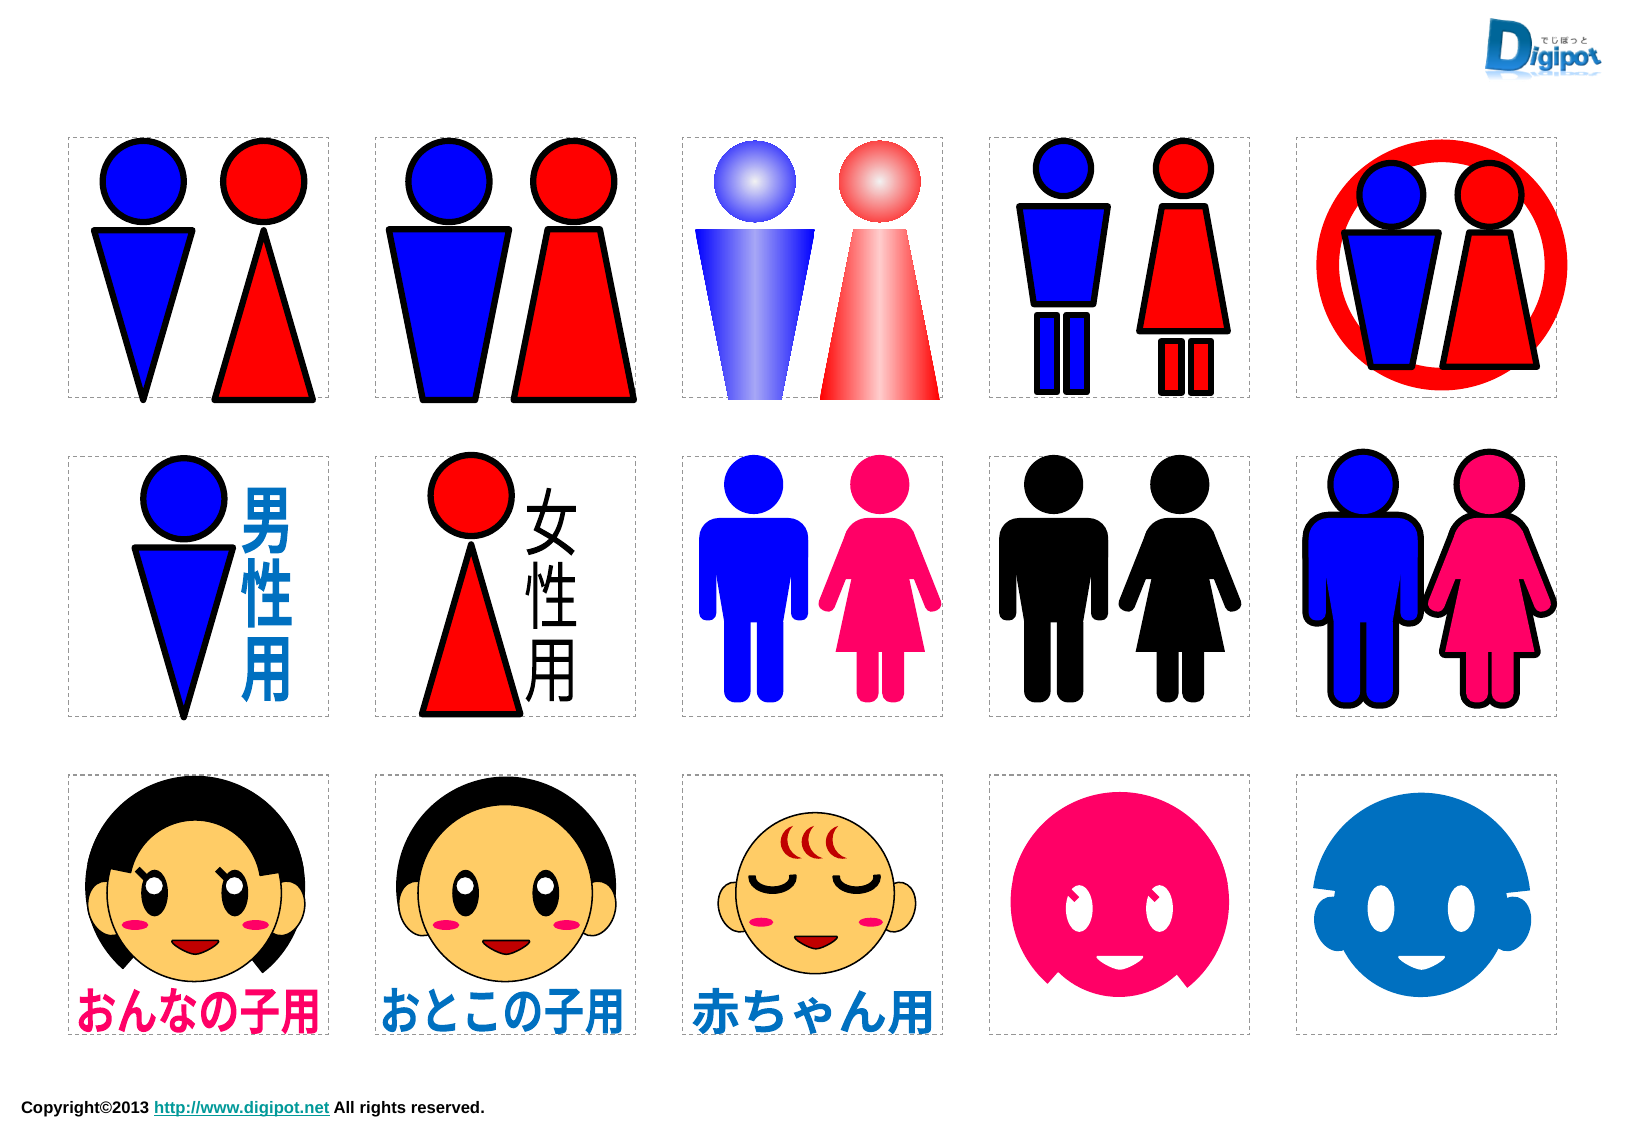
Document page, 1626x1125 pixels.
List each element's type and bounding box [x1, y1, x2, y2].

text_box [93, 140, 314, 401]
text_box [1018, 140, 1228, 393]
text_box [1010, 791, 1230, 1012]
text_box [1311, 792, 1531, 1012]
text_box [694, 140, 941, 401]
text_box [78, 776, 318, 1035]
text_box [421, 454, 577, 715]
text_box [1308, 454, 1539, 703]
picture [1485, 18, 1602, 82]
text_box [388, 140, 635, 401]
text_box [698, 454, 930, 703]
text_box [692, 812, 932, 1035]
text_box [998, 454, 1230, 703]
text_box [1316, 139, 1568, 391]
text_box [382, 777, 622, 1035]
text_box [134, 457, 293, 718]
